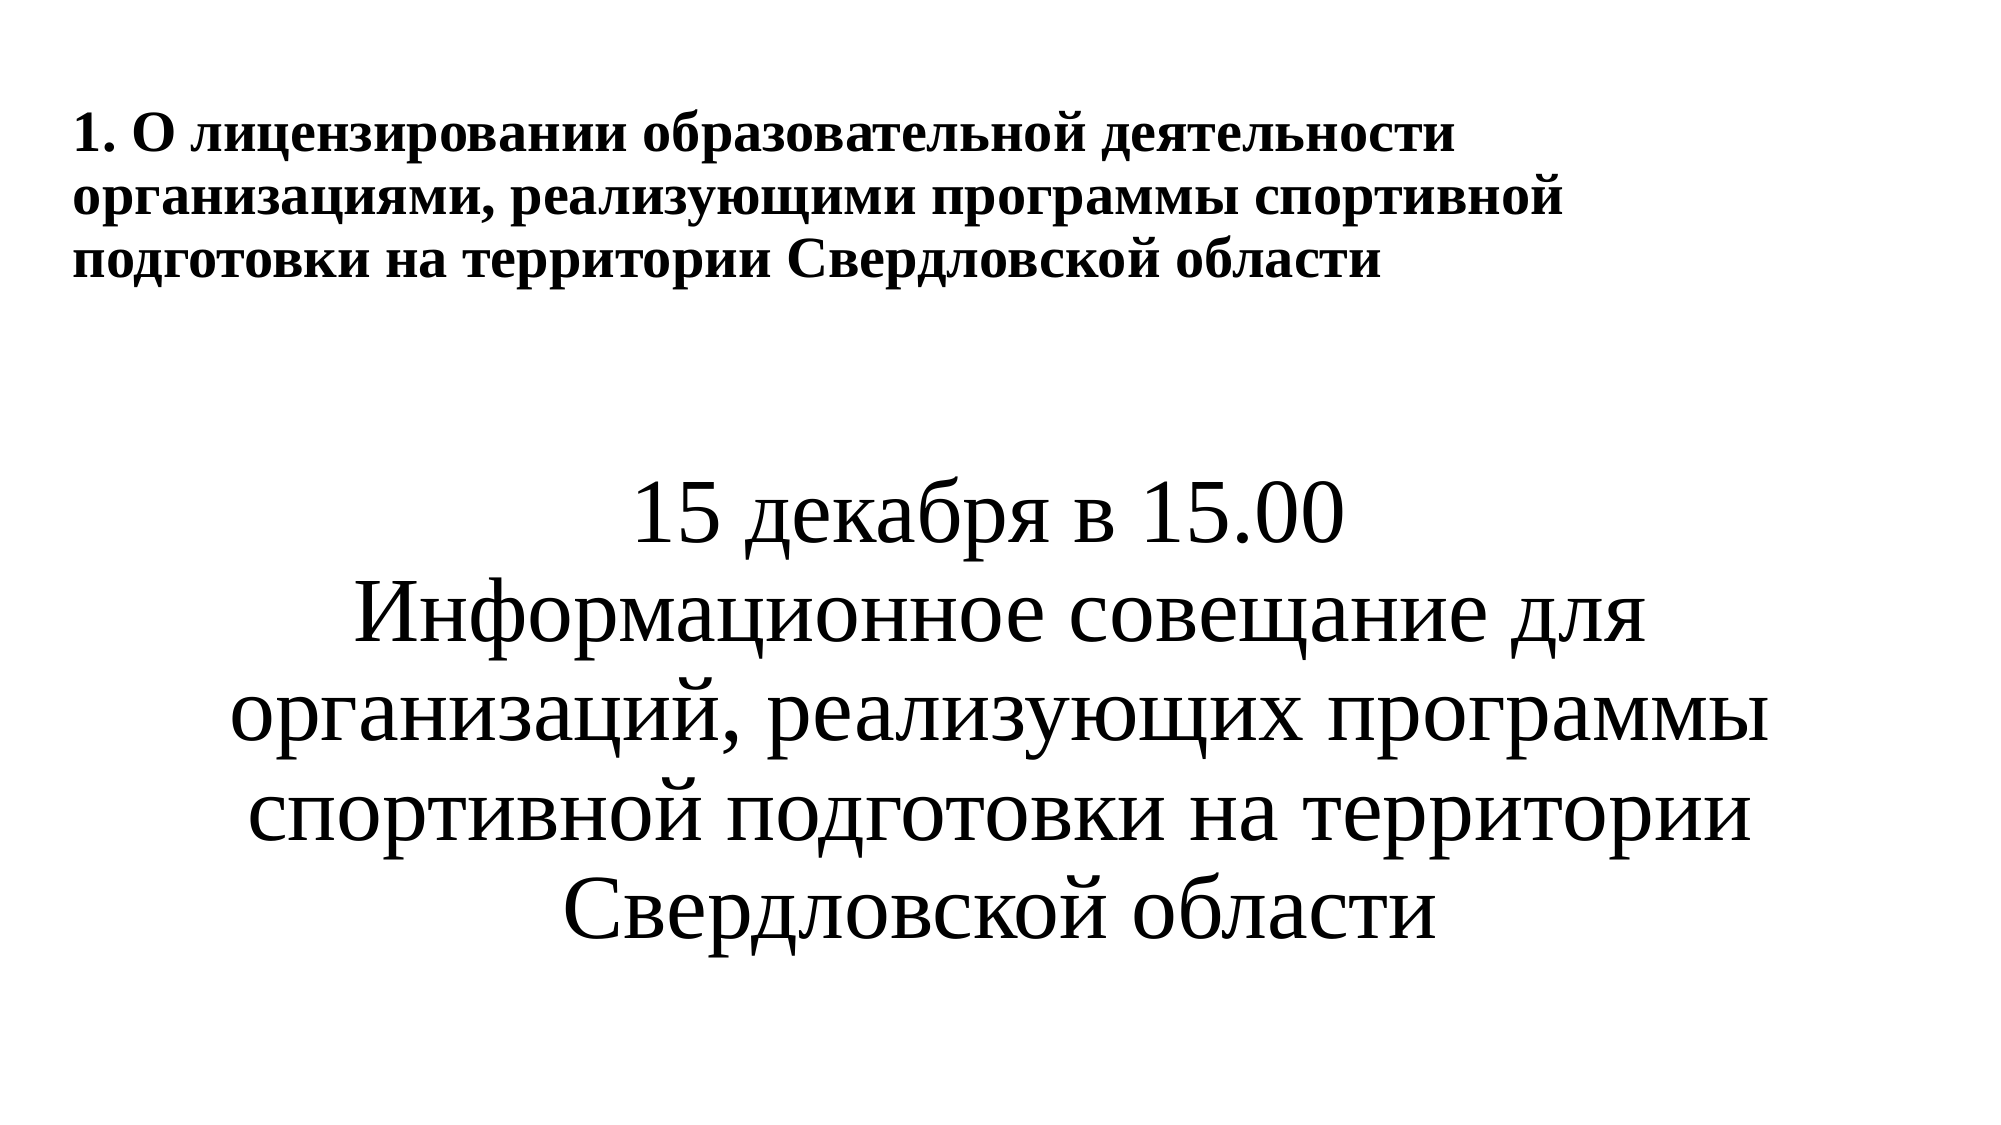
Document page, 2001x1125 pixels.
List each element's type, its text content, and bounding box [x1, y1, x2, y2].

text_box 15 декабря в 15.00 Информационное совещание для организаций, реализующих программы спортивной подготовки на территории Свердловской области [138, 348, 1864, 1075]
title 1. О лицензировании образовательной деятельности организациями, реализующими программы спортивной подготовки на территории Свердловской области [57, 43, 1883, 349]
